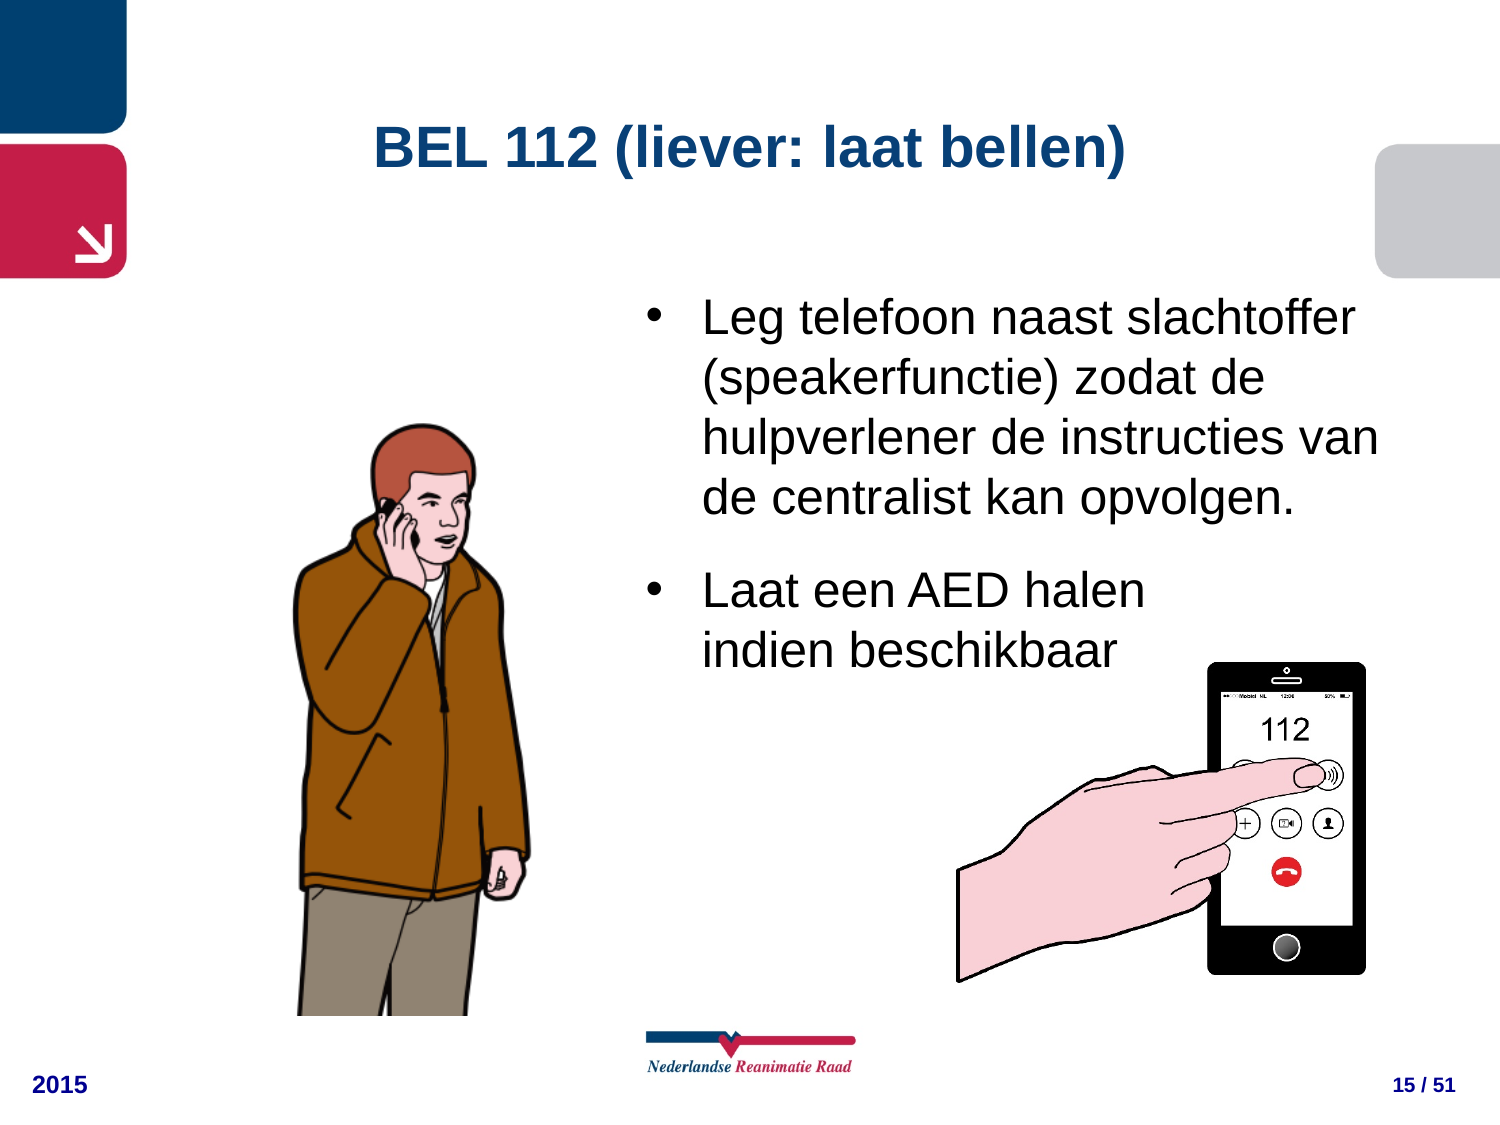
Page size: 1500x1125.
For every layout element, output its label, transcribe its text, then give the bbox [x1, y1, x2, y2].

text_box BEL 112 (liever: laat bellen) [33, 101, 1468, 177]
text_box Leg telefoon naast slachtoffer (speakerfunctie) zodat de hulpverlener de instructies van de centralist kan opvolgen. Laat een AED halen indien beschikbaar [630, 277, 1395, 686]
picture [0, 0, 1500, 1125]
